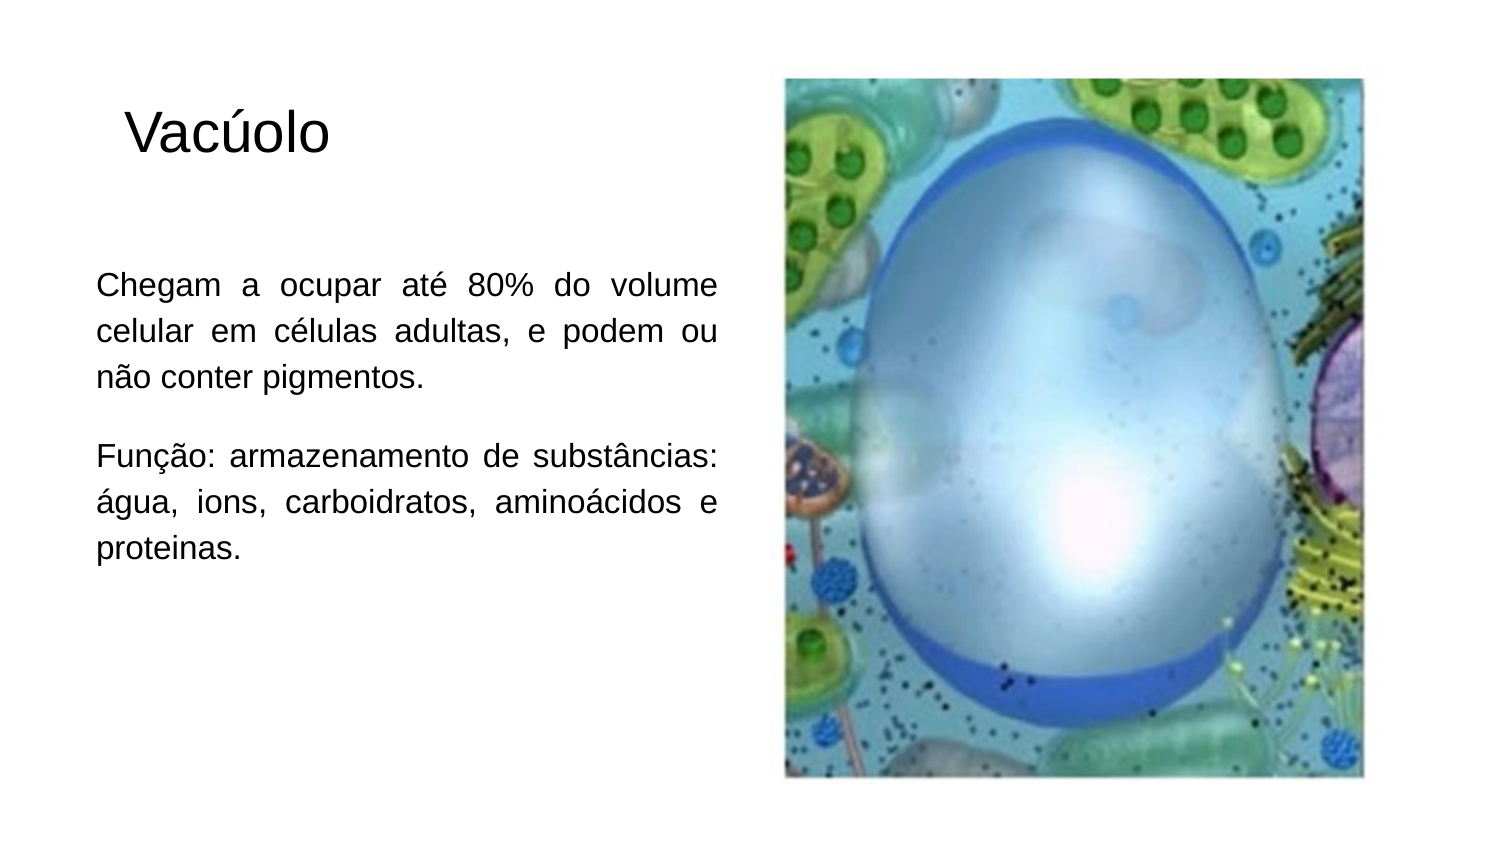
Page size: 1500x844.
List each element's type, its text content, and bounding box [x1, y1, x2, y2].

picture [768, 64, 1389, 784]
title Vacúolo [109, 78, 604, 157]
list Chegam a ocupar até 80% do volume celular em células adultas, e podem ou não conter pigmentos. Função: armazenamento de substâncias: água, ions, carboidratos, aminoácidos e proteinas. [81, 242, 735, 784]
